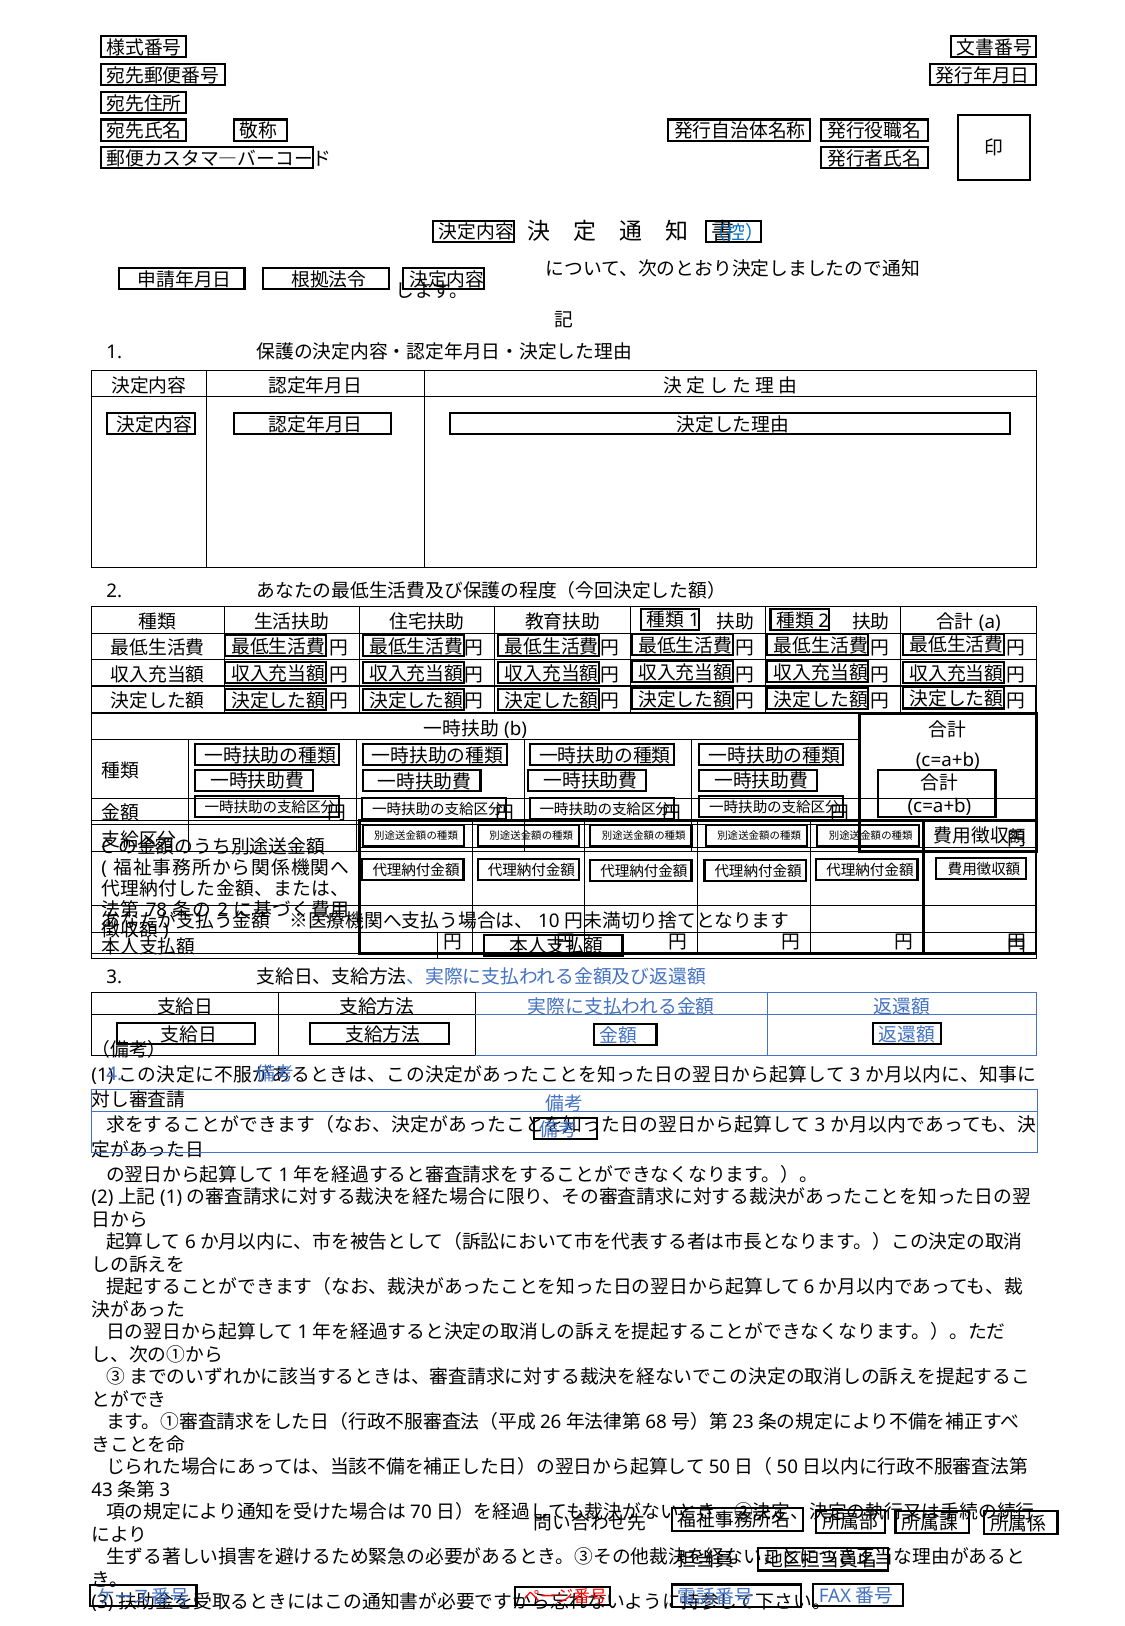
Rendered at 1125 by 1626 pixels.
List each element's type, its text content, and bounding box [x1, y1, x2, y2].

table_cell 円 [507, 799, 524, 819]
table_cell 円 [495, 634, 630, 659]
table_cell [92, 1112, 1037, 1152]
text_box 別途送金額の種類 [477, 824, 580, 847]
text_box 最低生活費 [766, 633, 869, 656]
text_box 金額 [593, 1023, 658, 1046]
table_header Cの金額のうち別途送金額 (福祉事務所から関係機関へ代理納付した金額、または、法第78条の2に基づく費用徴収額) [92, 821, 358, 905]
text_box 一時扶助費 [527, 769, 647, 792]
table_cell [525, 740, 691, 798]
text_box 収入充当額 [631, 660, 734, 683]
text_box 決定した額 [362, 688, 465, 711]
table_cell 収入充当額 [92, 660, 224, 685]
text_box 代理納付金額 [589, 859, 693, 882]
table_cell [92, 1015, 278, 1054]
text_box 4. 備考 [91, 1054, 1037, 1092]
text_box 敬称 [233, 118, 288, 142]
text_box 代理納付金額 [477, 858, 580, 881]
text_box 一時扶助費 [362, 769, 482, 792]
text_box 収入充当額 [497, 661, 600, 684]
text_box 一時扶助の支給区分 [698, 795, 844, 818]
text_box 発行役職名 [820, 118, 929, 142]
table_header [361, 822, 472, 847]
table_cell 円 [766, 687, 900, 712]
text_box 宛先住所 [100, 91, 187, 114]
text_box 収入充当額 [362, 661, 465, 684]
table_cell 円 [766, 634, 900, 659]
table_header 生活扶助 [225, 607, 359, 633]
text_box 返還額 [872, 1022, 942, 1045]
table_cell 円 [766, 660, 900, 685]
text_box 備考 [533, 1117, 598, 1140]
text_box 決定した額 [497, 688, 600, 711]
table_header 決定内容 [92, 371, 206, 396]
text_box 最低生活費 [362, 634, 465, 657]
table_cell 本人支払額 [92, 933, 437, 957]
table_header 一時扶助(b) [92, 714, 858, 739]
text_box 発行年月日 [929, 63, 1037, 86]
text_box 一時扶助の支給区分 [194, 795, 340, 818]
text_box 支給日 [116, 1022, 256, 1045]
text_box 認定年月日 [233, 412, 392, 435]
table_cell [189, 740, 356, 798]
text_box 決定した額 [224, 688, 327, 711]
text_box 発行自治体名称 [667, 118, 811, 142]
text_box 最低生活費 [902, 633, 1005, 656]
table_cell [425, 397, 1036, 567]
table_cell 円 [861, 799, 1035, 819]
table_header 種類 [92, 607, 224, 633]
table_cell 円 [360, 687, 494, 712]
text_box 収入充当額 [766, 660, 869, 683]
table_cell 種類 [92, 740, 188, 798]
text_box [118, 259, 952, 298]
table_cell 円 [631, 687, 765, 712]
table_cell 円 [360, 660, 494, 685]
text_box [519, 1503, 1058, 1608]
table_cell 円 [901, 634, 1036, 659]
text_box 宛先郵便番号 [100, 63, 226, 86]
text_box 一時扶助の支給区分 [361, 797, 507, 820]
text_box 支給方法 [309, 1022, 450, 1045]
table_header 住宅扶助 [360, 607, 494, 633]
text_box 費用徴収額 [935, 857, 1027, 880]
text_box 決定した額 [766, 687, 869, 710]
text_box 最低生活費 [224, 634, 327, 657]
table_cell 円 [438, 933, 1036, 957]
text_box 決定した理由 [449, 412, 1011, 435]
table_header 返還額 [768, 993, 1036, 1014]
text_box 記 [91, 299, 1037, 338]
table_cell 円 [811, 848, 922, 905]
text_box 決定内容 [106, 412, 196, 435]
text_box 発行者氏名 [820, 146, 929, 169]
text_box 郵便カスタマ―バーコード [100, 146, 314, 169]
table_header 支給日 [92, 993, 278, 1014]
table_cell 円 [698, 848, 810, 905]
text_box 代理納付金額 [361, 858, 465, 881]
table_header 支給方法 [279, 993, 475, 1014]
table_header [473, 822, 584, 847]
table_header [585, 822, 697, 847]
table_cell 円 [901, 687, 1035, 712]
text_box 文書番号 [950, 35, 1037, 58]
table_cell 円 [585, 848, 697, 905]
table_header 扶助 [631, 607, 765, 633]
table_cell 最低生活費 [92, 634, 224, 659]
table_header 扶助 [766, 607, 900, 633]
table_cell 円 [361, 848, 472, 905]
text_box 別途送金額の種類 [705, 824, 808, 847]
text_box 3. 支給日、支給方法、実際に支払われる金額及び返還額 [91, 957, 1037, 992]
text_box 一時扶助の種類 [529, 743, 675, 766]
table_cell 円 [360, 634, 494, 659]
table_cell 円 [631, 634, 765, 659]
table_cell 円 [675, 799, 691, 819]
text_box 別途送金額の種類 [589, 824, 693, 847]
text_box 収入充当額 [224, 661, 327, 684]
text_box 代理納付金額 [703, 859, 807, 882]
table_cell 円 [525, 799, 529, 819]
text_box 一時扶助の種類 [362, 743, 508, 766]
text_box 収入充当額 [902, 661, 1005, 684]
table_cell 円 [225, 634, 359, 659]
text_box 種類2 [769, 608, 830, 631]
table_cell [768, 1015, 1036, 1054]
text_box 一時扶助の支給区分 [529, 797, 675, 820]
table_header 教育扶助 [495, 607, 630, 633]
text_box ケース番号 [89, 1584, 198, 1607]
text_box 印 [957, 114, 1031, 181]
table_header 合計(a) [901, 607, 1036, 633]
text_box 本人支払額 [483, 934, 624, 957]
table_cell [357, 740, 524, 798]
table_cell 円 [225, 660, 359, 685]
table_header 備考 [92, 1092, 1037, 1111]
table_header 実際に支払われる金額 [476, 993, 767, 1014]
table_cell 円 [473, 848, 584, 905]
text_box 一時扶助費 [698, 769, 818, 792]
text_box 宛先氏名 [100, 118, 187, 142]
text_box 代理納付金額 [815, 858, 919, 881]
text_box 決定した額 [902, 686, 1005, 710]
text_box （備考） (1)この決定に不服があるときは、この決定があったことを知った日の翌日から起算して3か月以内に、知事に対し審査請 求をすることができます（なお、決定があったことを知った日の翌日から起算して3か月以内であっても、決定があった日 の翌日から起算して1年を経過すると審査請求をすることができなくなります。）。 (2)上記(1)の審査請求に対する裁決を経た場合に限り、その審査請求に対する裁決があったことを知った日の翌日から 起算して6か月以内に、市を被告として（訴訟において市を代表する者は市長となります。）この決定の取消しの訴えを 提起することができます（なお、裁決があったことを知った日の翌日から起算して6か月以内であっても、裁決があった 日の翌日から起算して1年を経過すると決定の取消しの訴えを提起することができなくなります。）。ただし、次の①から ③までのいずれかに該当するときは、審査請求に対する裁決を経ないでこの決定の取消しの訴えを提起することができ ます。①審査請求をした日（行政不服審査法（平成26年法律第68号）第23条の規定により不備を補正すべきことを命 じられた場合にあっては、当該不備を補正した日）の翌日から起算して50日（50日以内に行政不服審査法第43条第3 項の規定により通知を受けた場合は70日）を経過しても裁決がないとき。②決定、決定の執行又は手続の続行により 生ずる著しい損害を避けるため緊急の必要があるとき。③その他裁決を経ないことにつき正当な理由があるとき。 (3)扶助金を受取るときにはこの通知書が必要ですから忘れないように持参して下さい。 [91, 1153, 1037, 1613]
text_box 一時扶助の種類 [698, 743, 844, 766]
table_header 認定年月日 [207, 371, 424, 396]
table_cell 円 [925, 848, 1035, 905]
text_box 2. あなたの最低生活費及び保護の程度（今回決定した額） [91, 571, 1037, 606]
table_cell [279, 1015, 475, 1054]
table_cell [92, 397, 206, 567]
table_header [698, 822, 810, 847]
table_cell 円 [357, 799, 361, 819]
text_box 最低生活費 [497, 634, 600, 657]
table_cell 円 [225, 687, 359, 712]
text_box 種類1 [640, 608, 700, 631]
table_header 合計 (c=a+b) [861, 715, 1035, 798]
table_cell 円 [901, 660, 1036, 685]
table_header [811, 822, 922, 847]
table_cell 円 [189, 799, 356, 820]
table_cell [476, 1015, 767, 1054]
table_cell 金額 [92, 799, 188, 820]
text_box 最低生活費 [631, 633, 734, 656]
text_box 様式番号 [100, 35, 187, 58]
text_box ページ番号 [514, 1586, 519, 1606]
text_box 別途送金額の種類 [816, 824, 920, 847]
table_header 決 定 し た 理 由 [425, 371, 1036, 396]
table_cell 円 [495, 660, 630, 685]
text_box 別途送金額の種類 [362, 824, 465, 847]
table_cell 決定した額 [92, 687, 224, 712]
text_box 一時扶助の種類 [194, 743, 340, 766]
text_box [89, 209, 1035, 253]
table_header 費用徴収額 [925, 822, 1035, 847]
text_box 決定した額 [631, 687, 734, 710]
text_box 一時扶助費 [194, 769, 314, 792]
table_header あなたが支払う金額 ※医療機関へ支払う場合は、10円未満切り捨てとなります [92, 906, 1036, 932]
table_cell 円 [631, 660, 765, 685]
text_box 1. 保護の決定内容・認定年月日・決定した理由 [91, 338, 1037, 370]
table_cell 円 [495, 687, 630, 712]
table_cell [207, 397, 424, 567]
table_cell [692, 740, 858, 798]
text_box 合計 (c=a+b) [877, 769, 997, 818]
table_cell 円 [692, 799, 858, 819]
